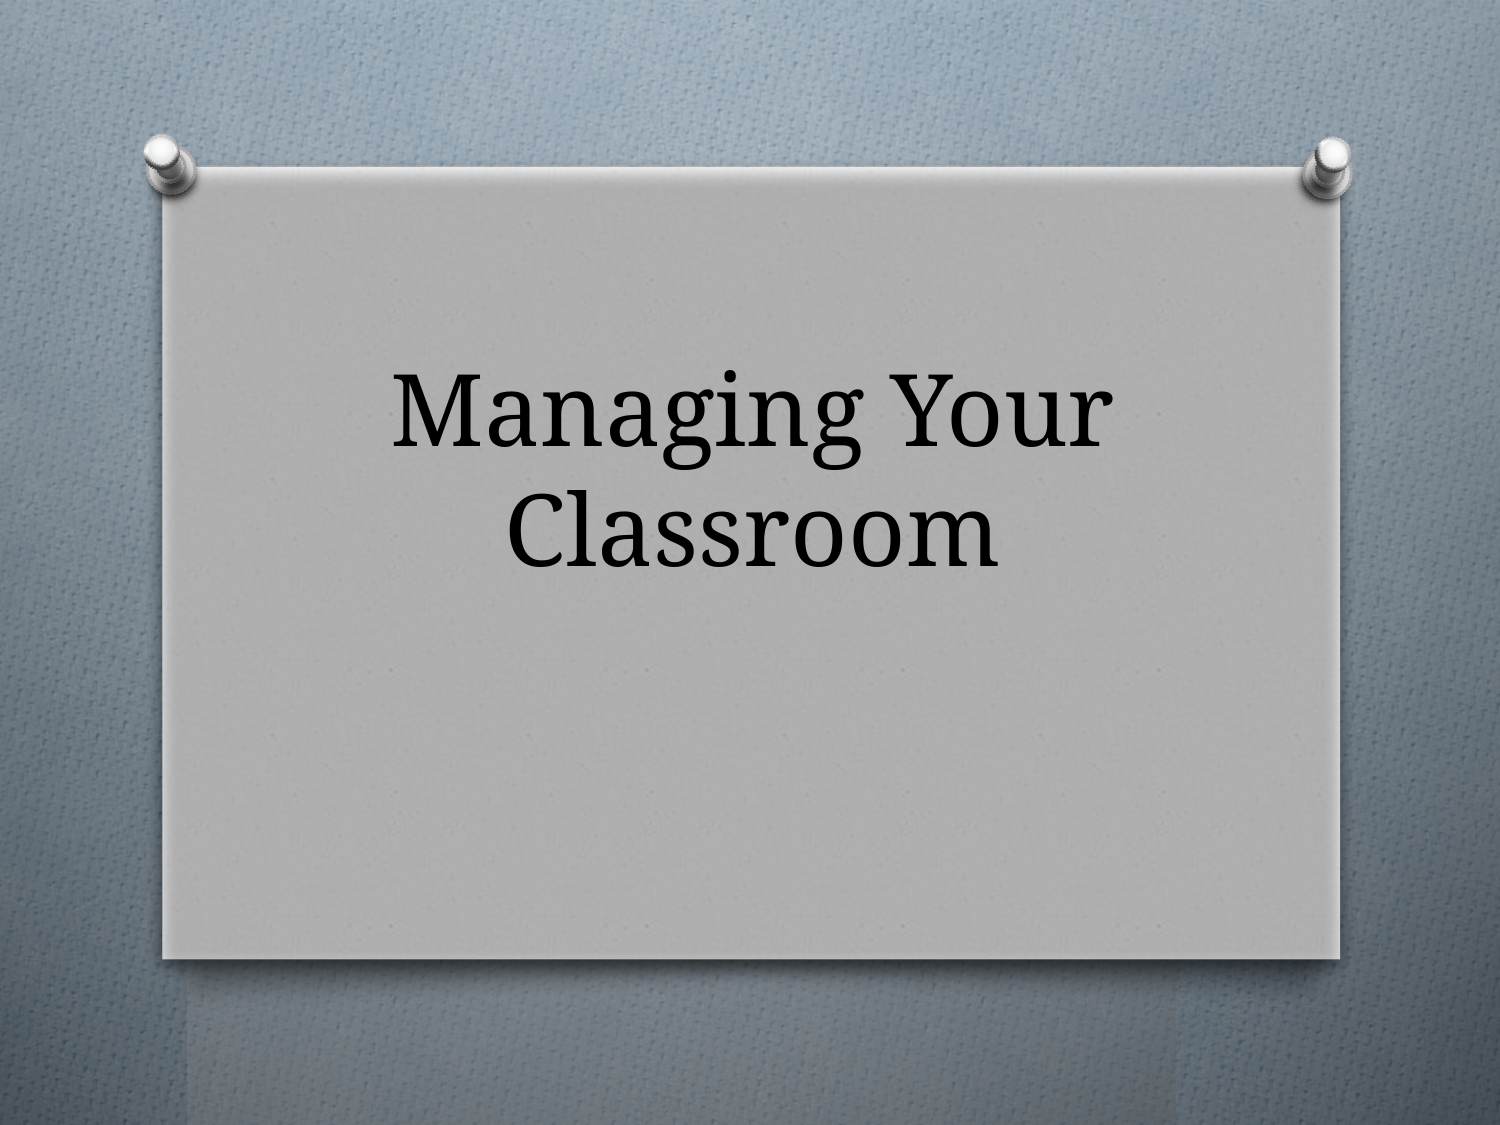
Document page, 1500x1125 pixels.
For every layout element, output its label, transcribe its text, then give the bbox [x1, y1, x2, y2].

picture [112, 100, 235, 224]
title Managing Your Classroom [283, 294, 1223, 595]
picture [1274, 109, 1396, 230]
